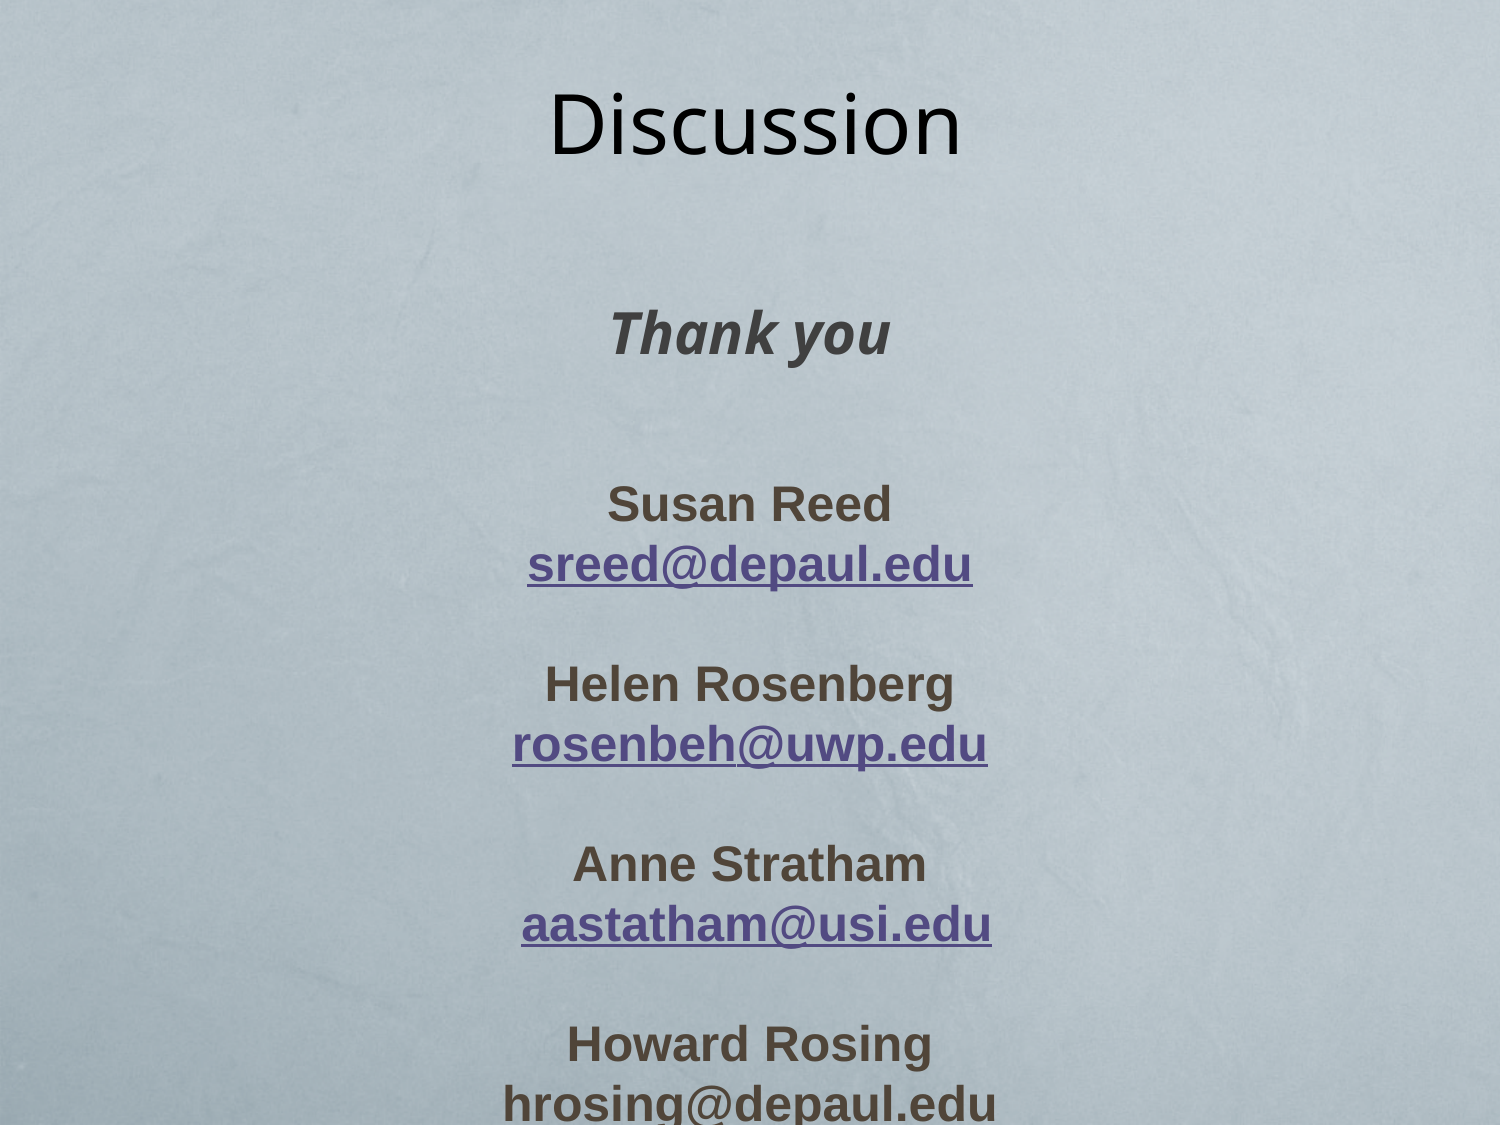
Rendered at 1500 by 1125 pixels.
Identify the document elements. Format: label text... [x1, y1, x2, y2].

text_box Susan Reed sreed@depaul.edu Helen Rosenberg rosenbeh@uwp.edu Anne Stratham aastatham@usi.edu Howard Rosing hrosing@depaul.edu [374, 463, 1125, 1125]
list Thank you [81, 288, 1419, 1005]
title Discussion [87, 50, 1424, 179]
